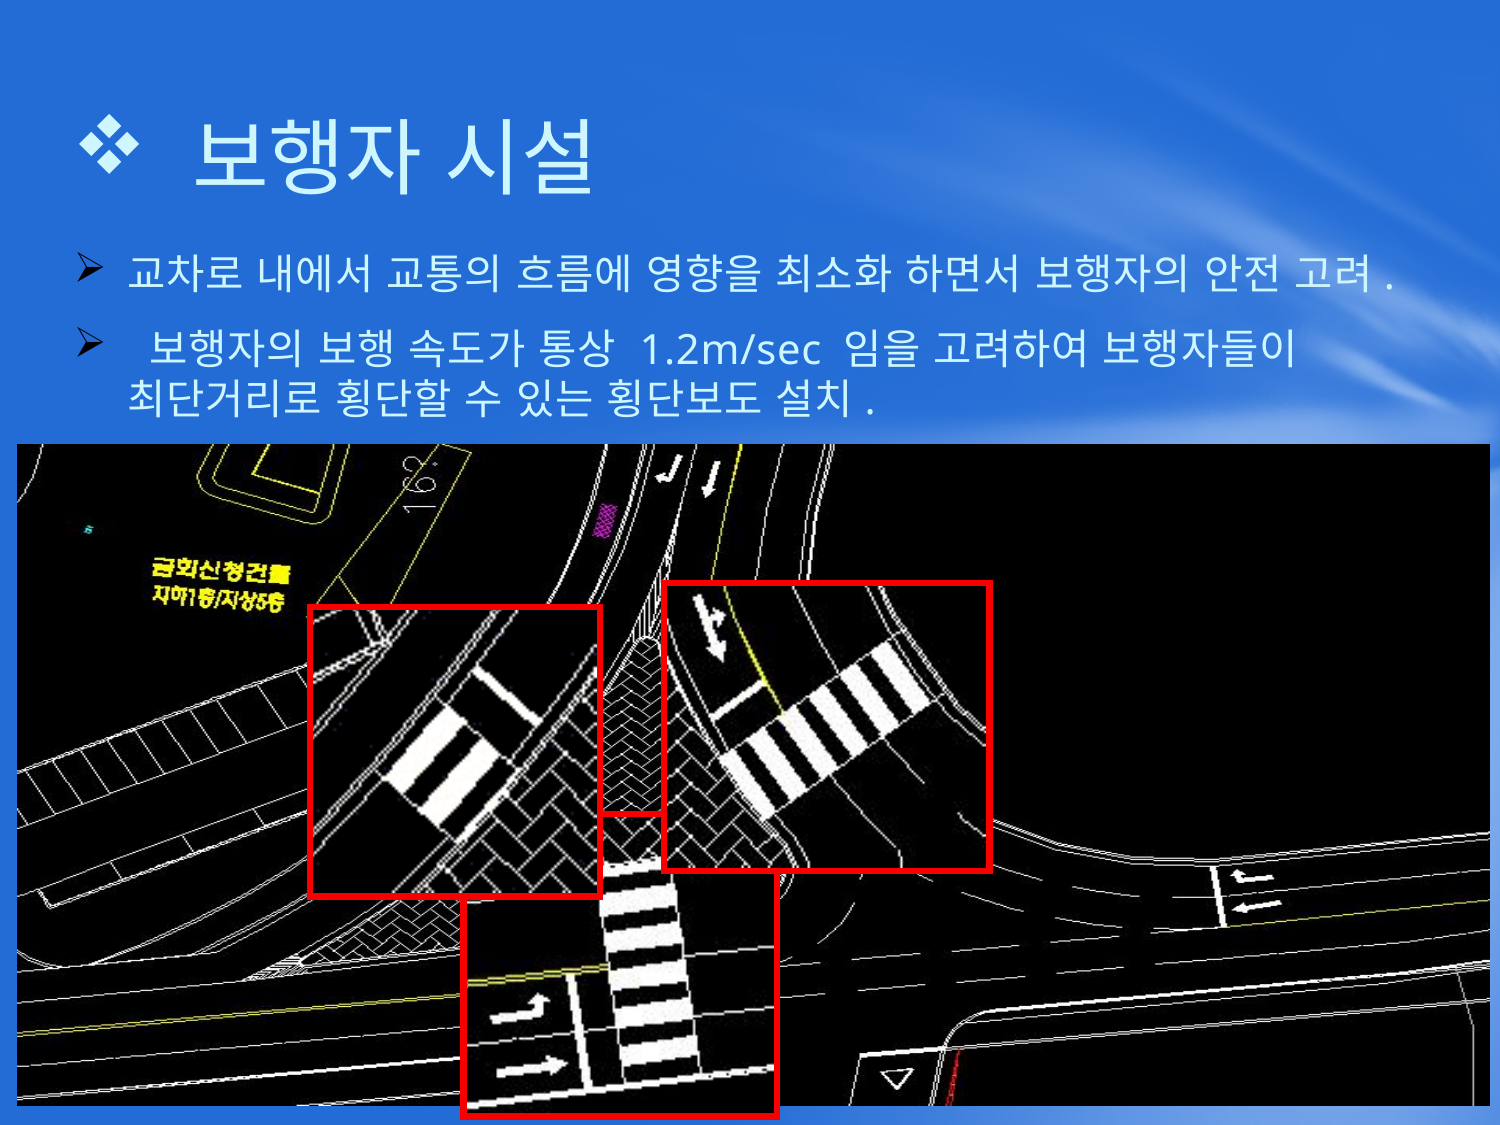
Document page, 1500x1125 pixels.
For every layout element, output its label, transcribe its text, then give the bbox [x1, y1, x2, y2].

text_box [312, 585, 987, 1114]
picture [17, 444, 1490, 1107]
title 보행자 시설 [57, 37, 1318, 213]
list 교차로 내에서 교통의 흐름에 영향을 최소화 하면서 보행자의 안전 고려. 보행자의 보행 속도가 통상 1.2m/sec 임을 고려하여 보행자들이 최단거리로 횡단할 수 있는 횡단보도 설치. [41, 240, 1471, 444]
